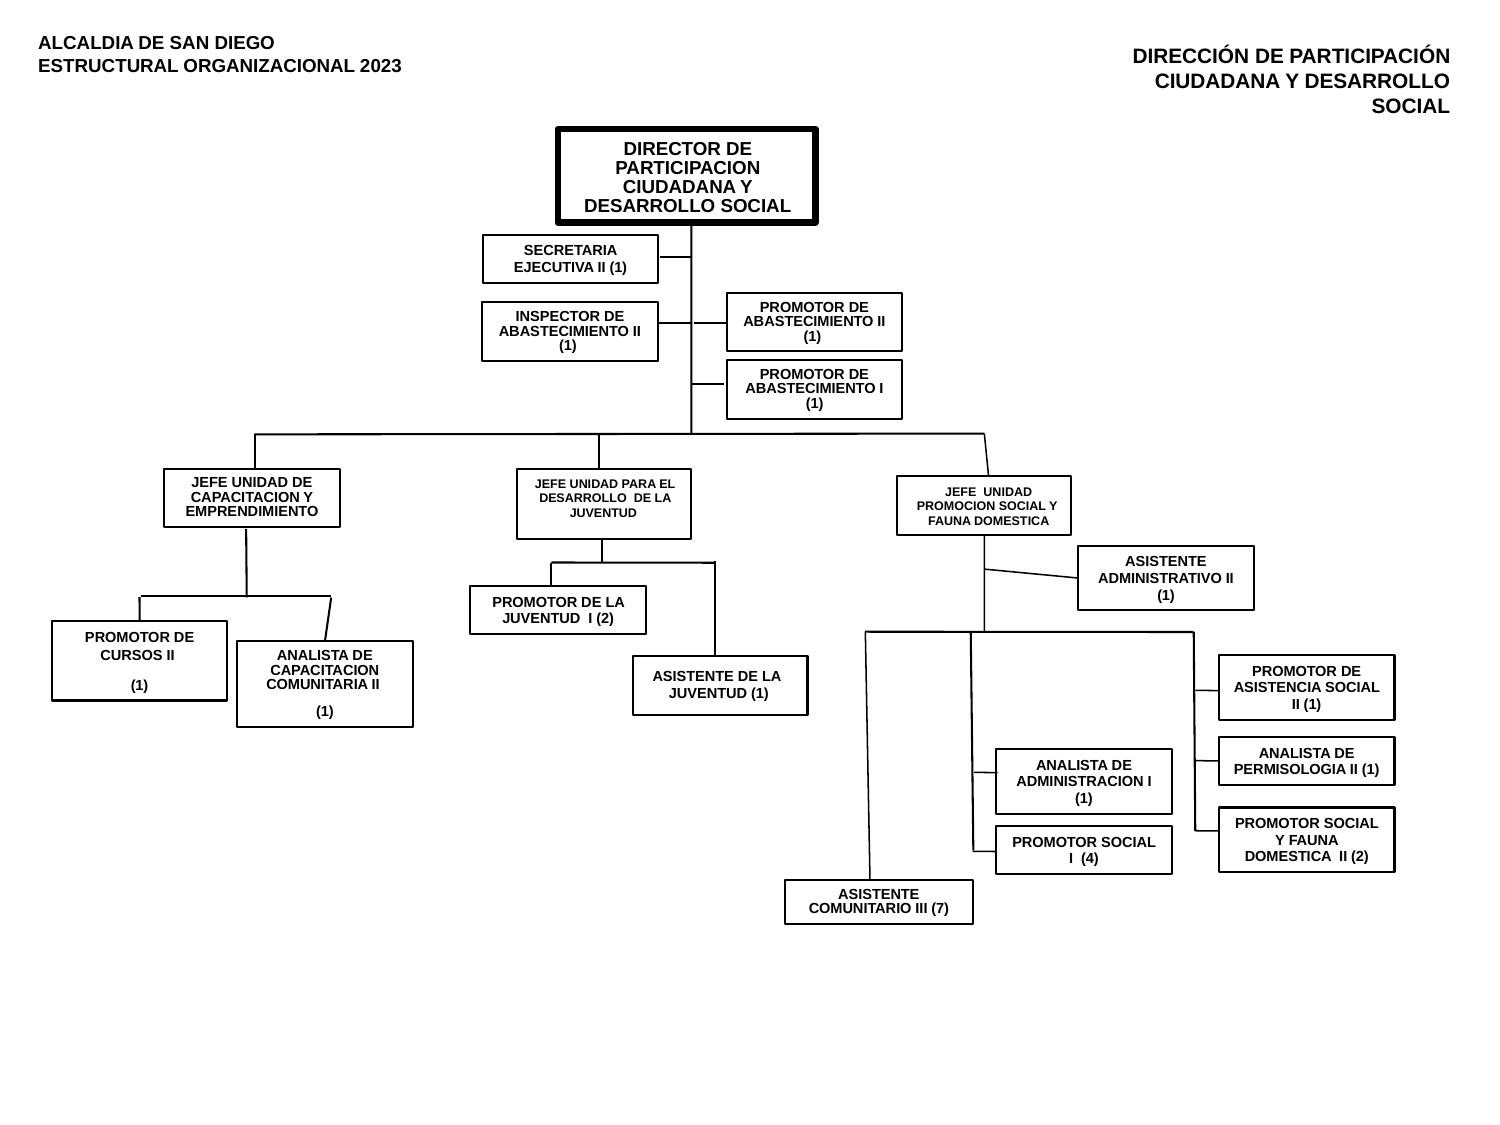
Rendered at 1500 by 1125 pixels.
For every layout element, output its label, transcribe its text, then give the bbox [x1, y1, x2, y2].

text_box ALCALDIA DE SAN DIEGO ESTRUCTURAL ORGANIZACIONAL 2023 [23, 23, 551, 84]
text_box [51, 128, 1395, 925]
text_box DIRECCIÓN DE PARTICIPACIÓN CIUDADANA Y DESARROLLO SOCIAL [1101, 35, 1465, 125]
